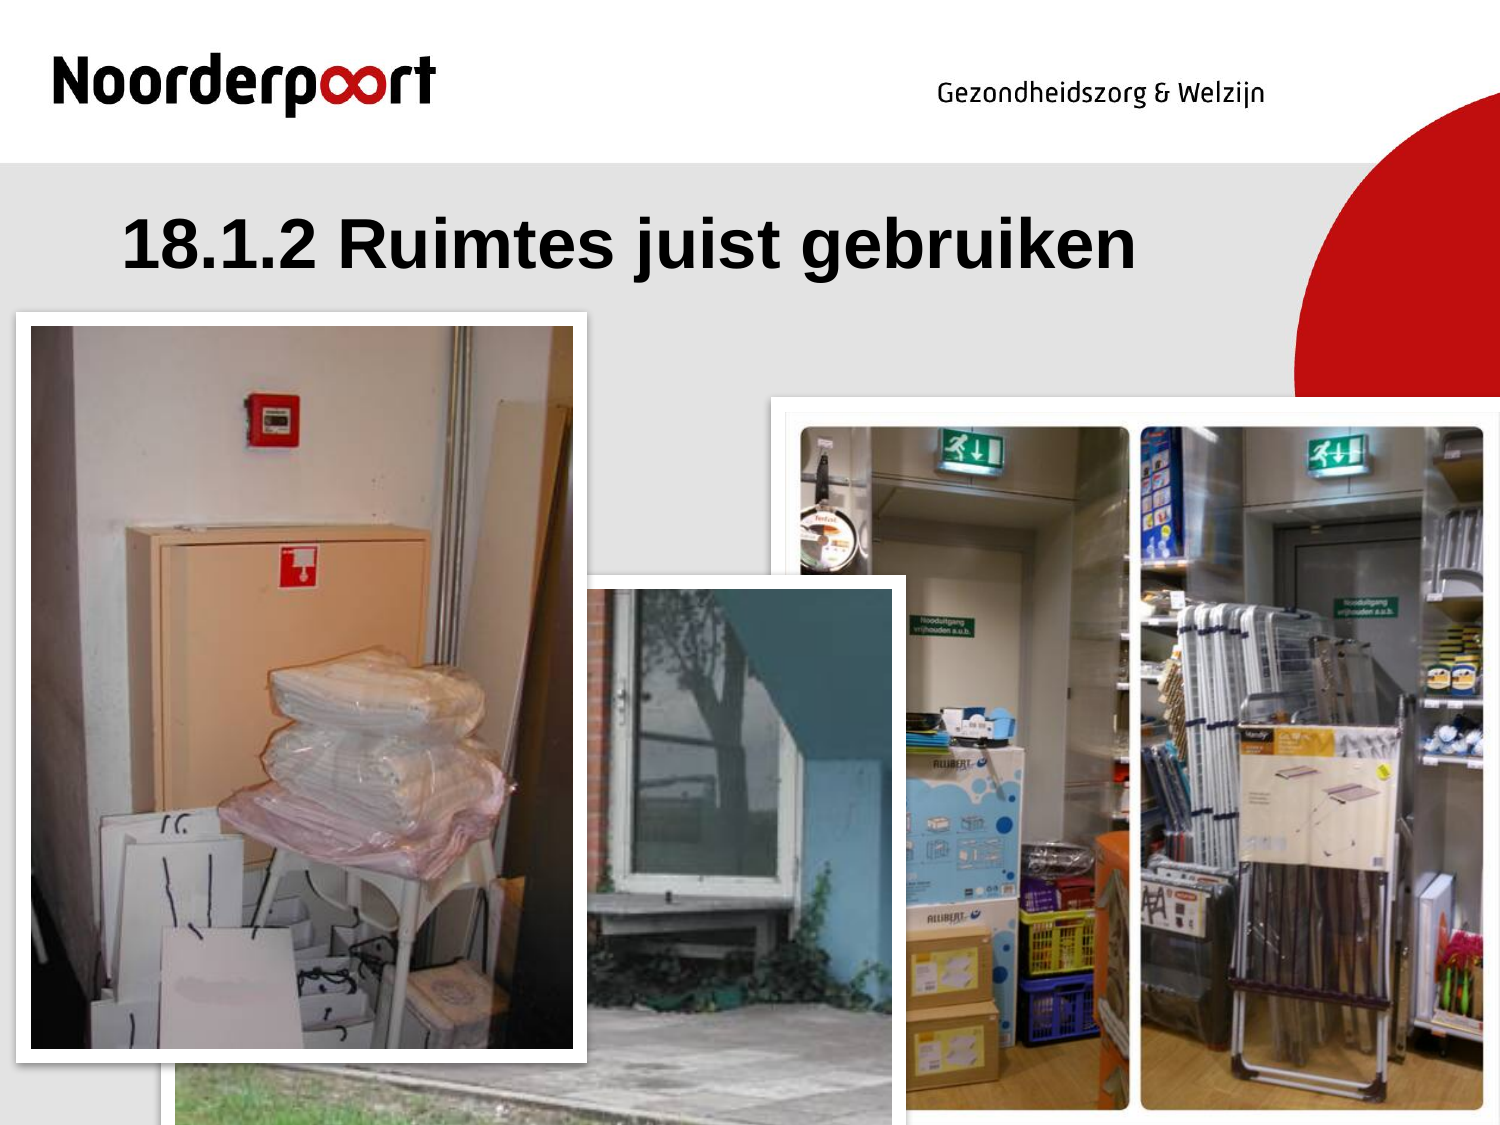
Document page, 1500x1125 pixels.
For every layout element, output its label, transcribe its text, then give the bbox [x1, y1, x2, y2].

title 18.1.2 Ruimtes juist gebruiken [106, 187, 1290, 294]
picture [30, 326, 1500, 1125]
picture [0, 0, 1500, 1125]
